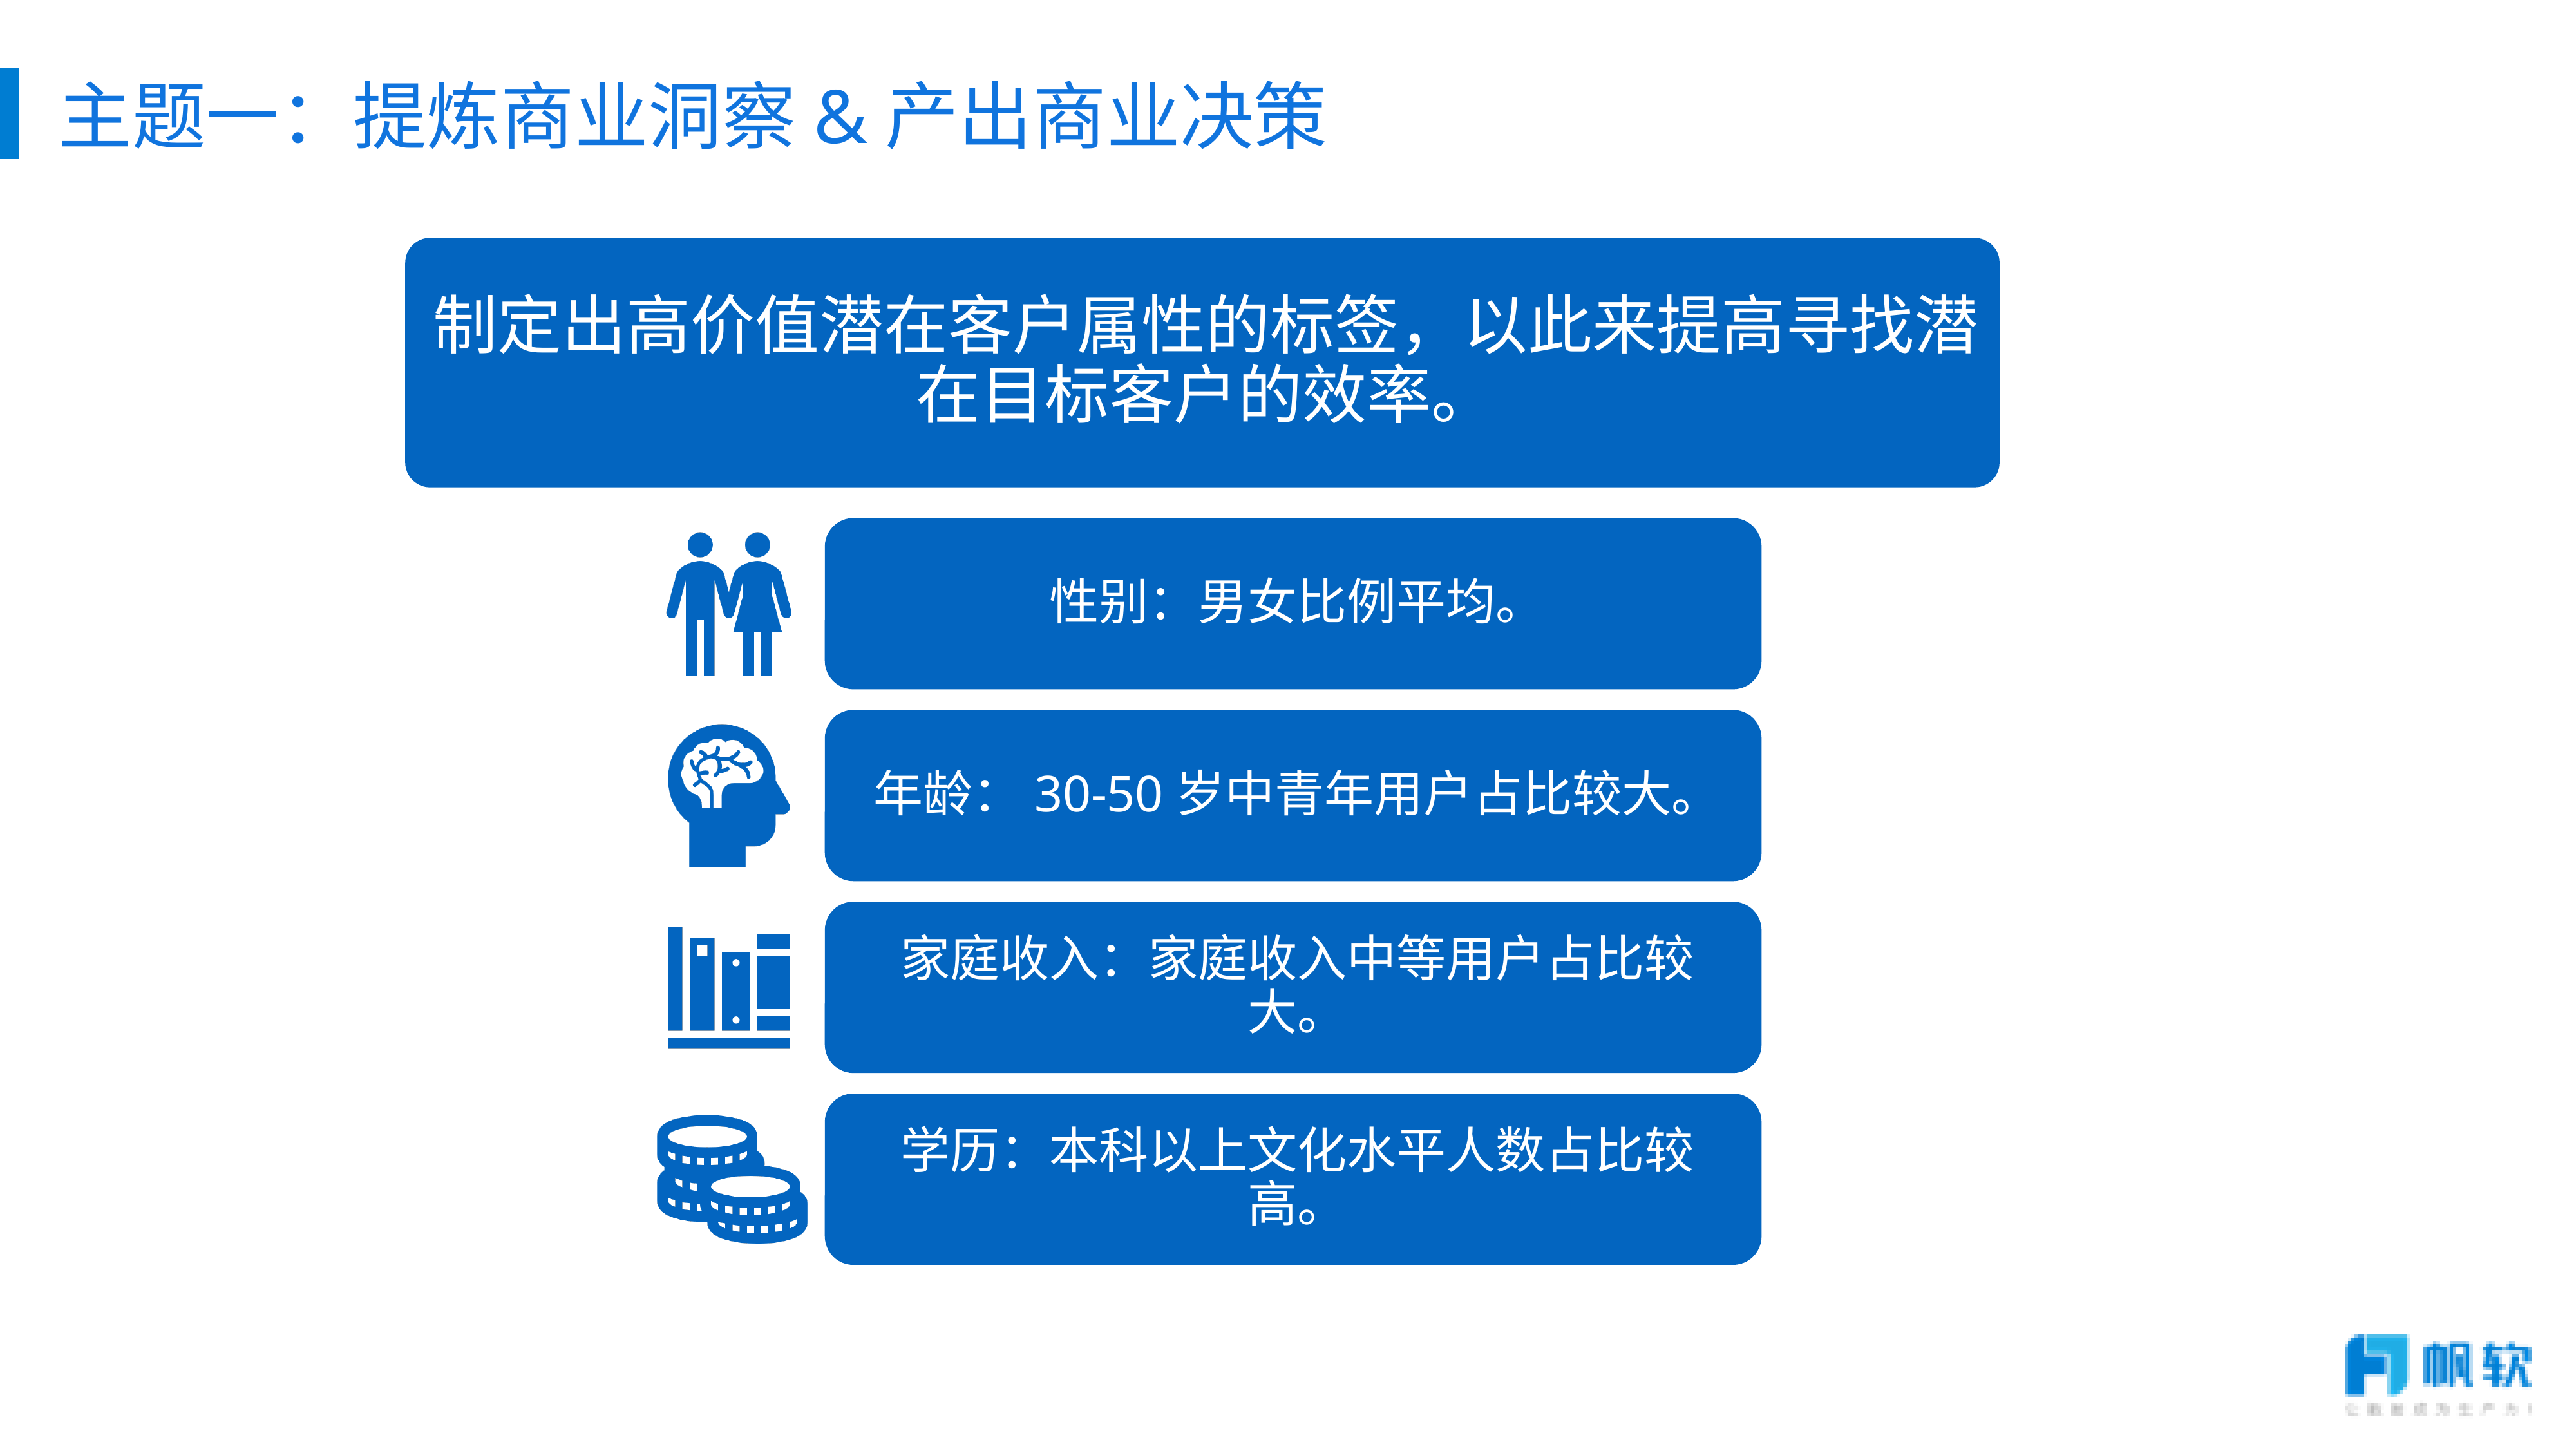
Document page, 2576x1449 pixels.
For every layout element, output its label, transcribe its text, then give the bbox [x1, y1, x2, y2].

picture [2341, 1327, 2535, 1423]
text_box 主题一：提炼商业洞察&产出商业决策 [53, 64, 1333, 164]
picture [0, 68, 19, 159]
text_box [364, 237, 2041, 1265]
